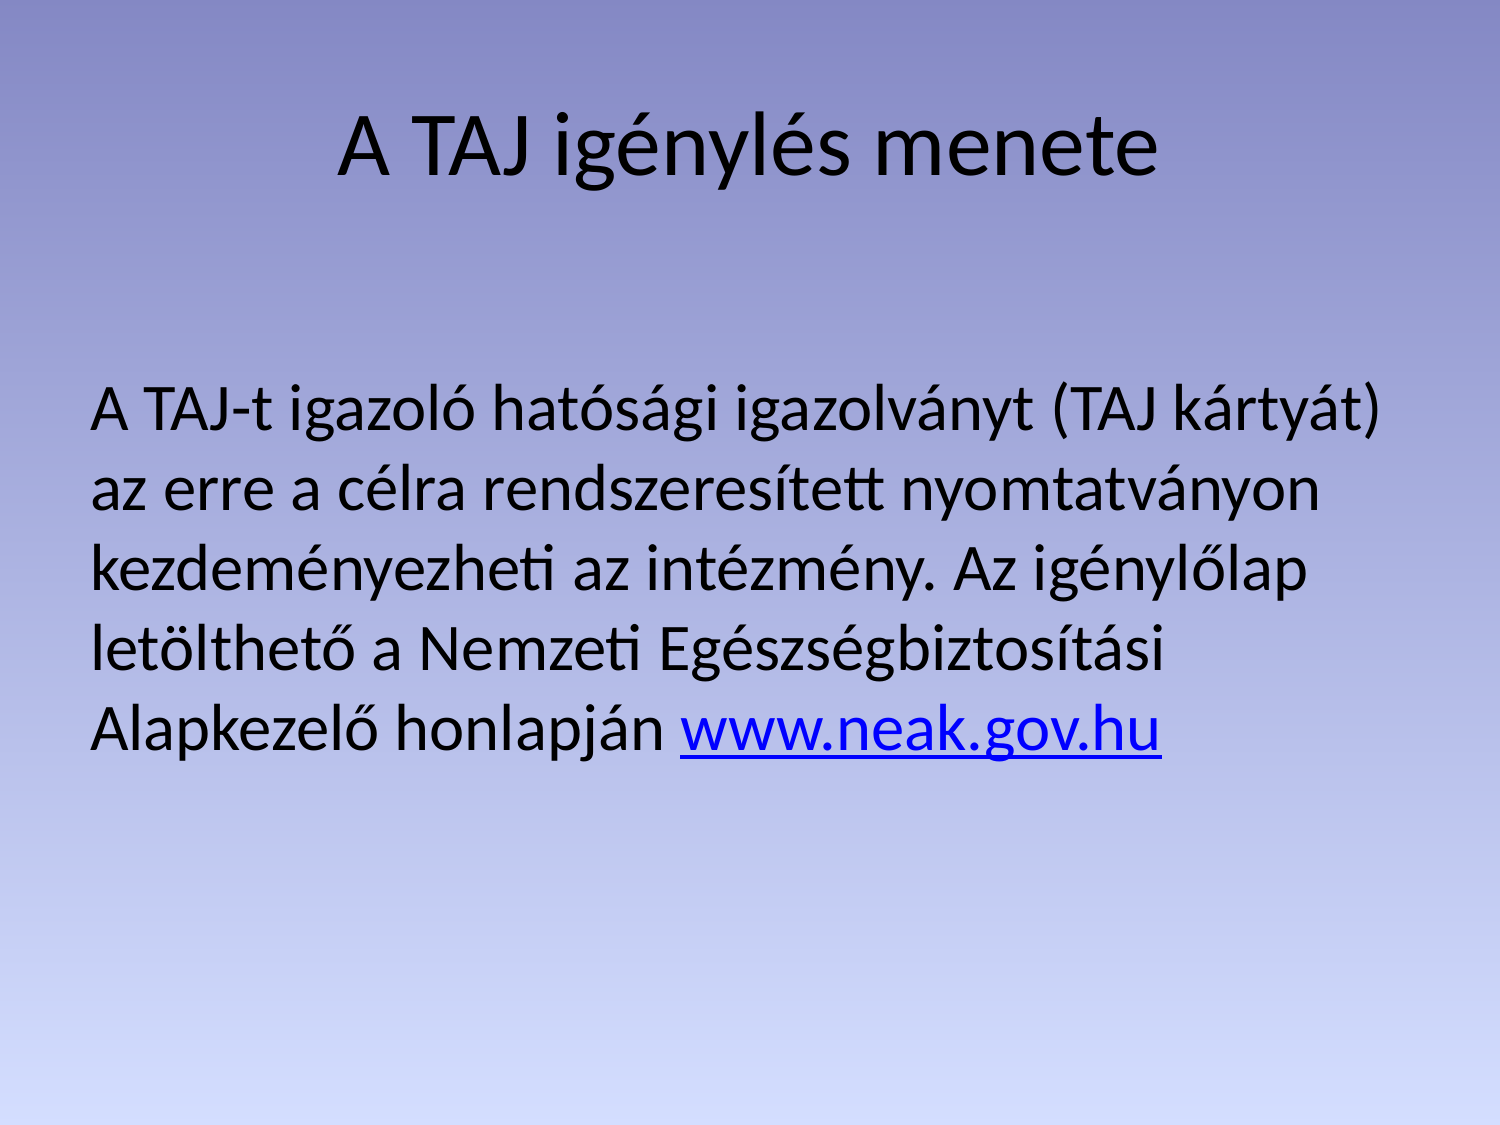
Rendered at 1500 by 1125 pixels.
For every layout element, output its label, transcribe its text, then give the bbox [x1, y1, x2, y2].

list A TAJ-t igazoló hatósági igazolványt (TAJ kártyát) az erre a célra rendszeresített nyomtatványon kezdeményezheti az intézmény. Az igénylőlap letölthető a Nemzeti Egészségbiztosítási Alapkezelő honlapján www.neak.gov.hu [74, 262, 1426, 1006]
title A TAJ igénylés menete [74, 44, 1426, 233]
